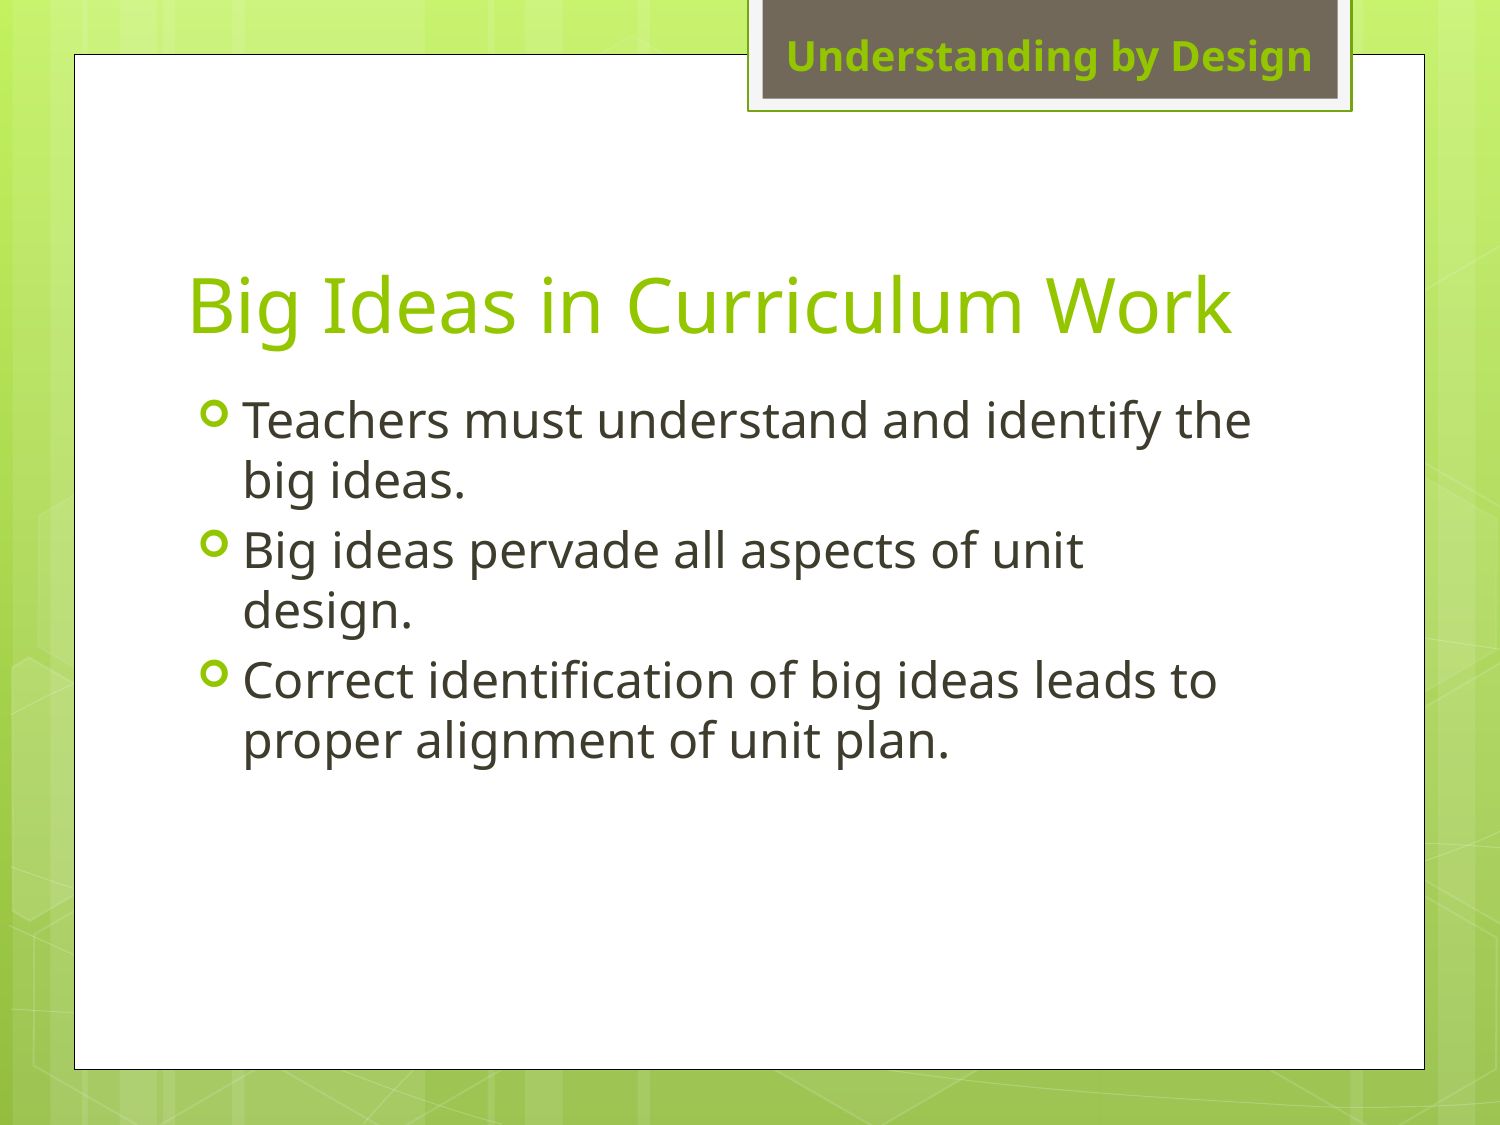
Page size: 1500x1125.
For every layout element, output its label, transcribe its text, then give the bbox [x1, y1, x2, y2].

title Big Ideas in Curriculum Work [171, 168, 1324, 357]
list Teachers must understand and identify the big ideas. Big ideas pervade all aspects of unit design. Correct identification of big ideas leads to proper alignment of unit plan. [171, 381, 1283, 957]
